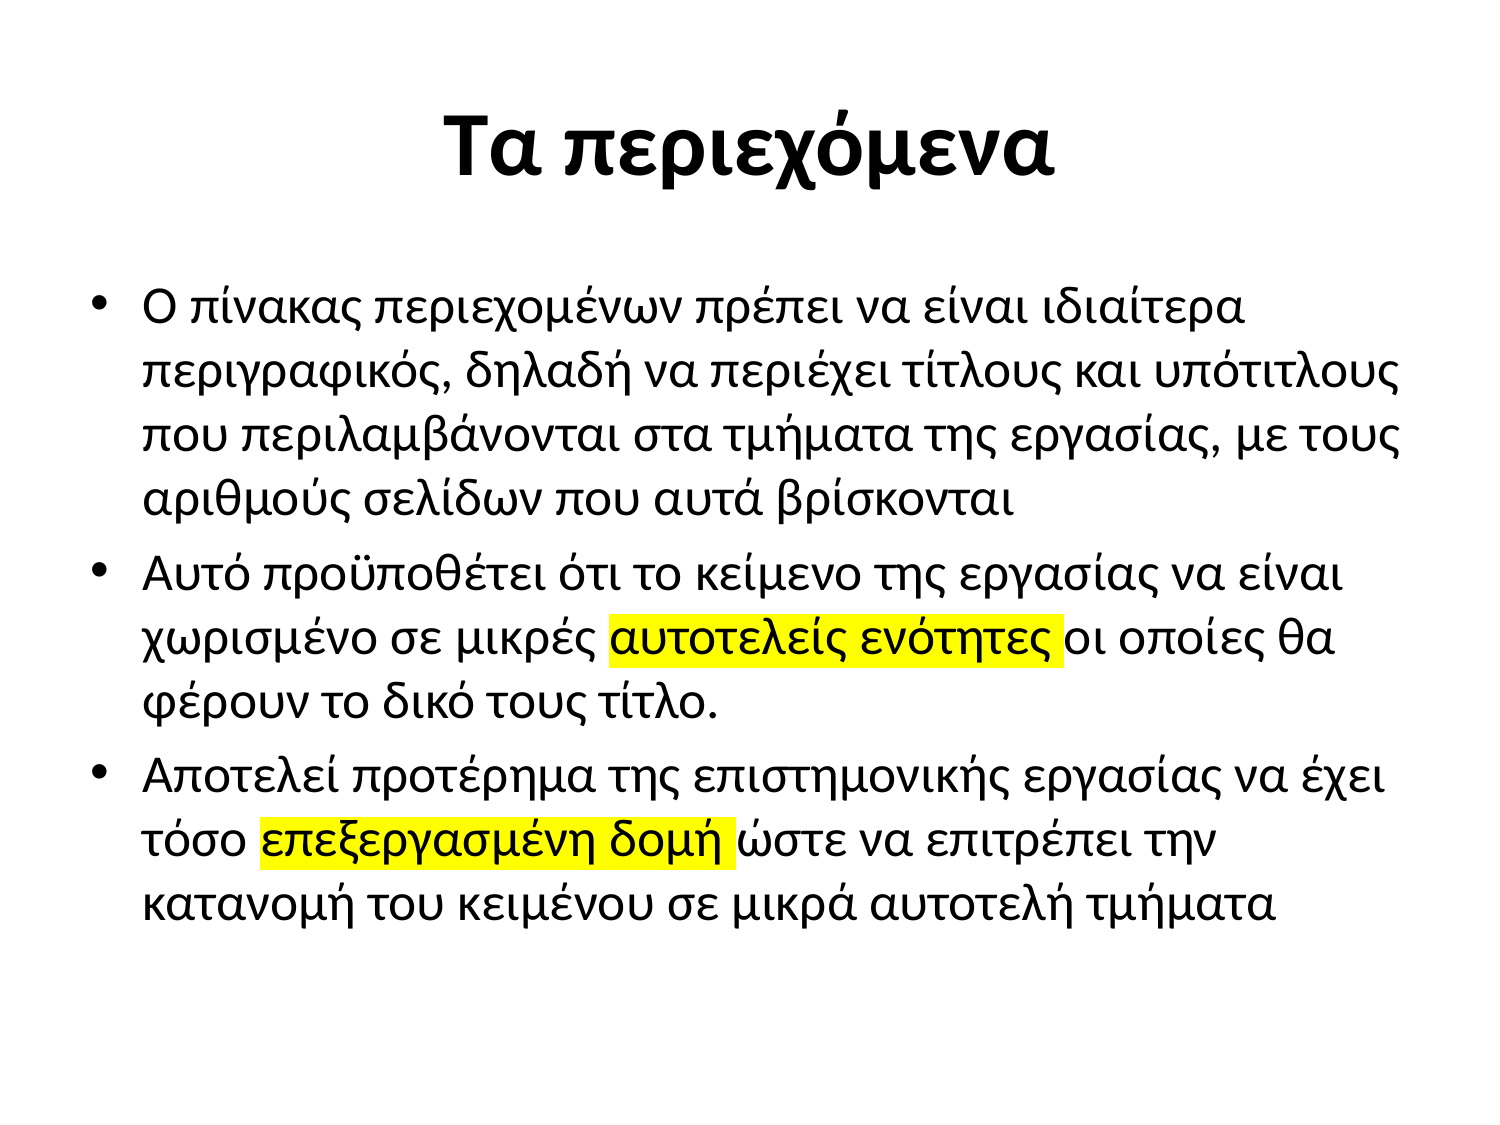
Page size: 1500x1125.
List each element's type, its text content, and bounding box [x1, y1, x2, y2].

title Τα περιεχόμενα [75, 45, 1425, 233]
list O πίνακας περιεχομένων πρέπει να είναι ιδιαίτερα περιγραφικός, δηλαδή να περιέχει τίτλους και υπότιτλους που περιλαμβάνονται στα τμήματα της εργασίας, με τους αριθμούς σελίδων που αυτά βρίσκονται Αυτό προϋποθέτει ότι το κείμενο της εργασίας να είναι χωρισμένο σε μικρές αυτοτελείς ενότητες οι οποίες θα φέρουν το δικό τους τίτλο. Αποτελεί προτέρημα της επιστημονικής εργασίας να έχει τόσο επεξεργασμένη δομή ώστε να επιτρέπει την κατανομή του κειμένου σε μικρά αυτοτελή τμήματα [75, 262, 1425, 1005]
